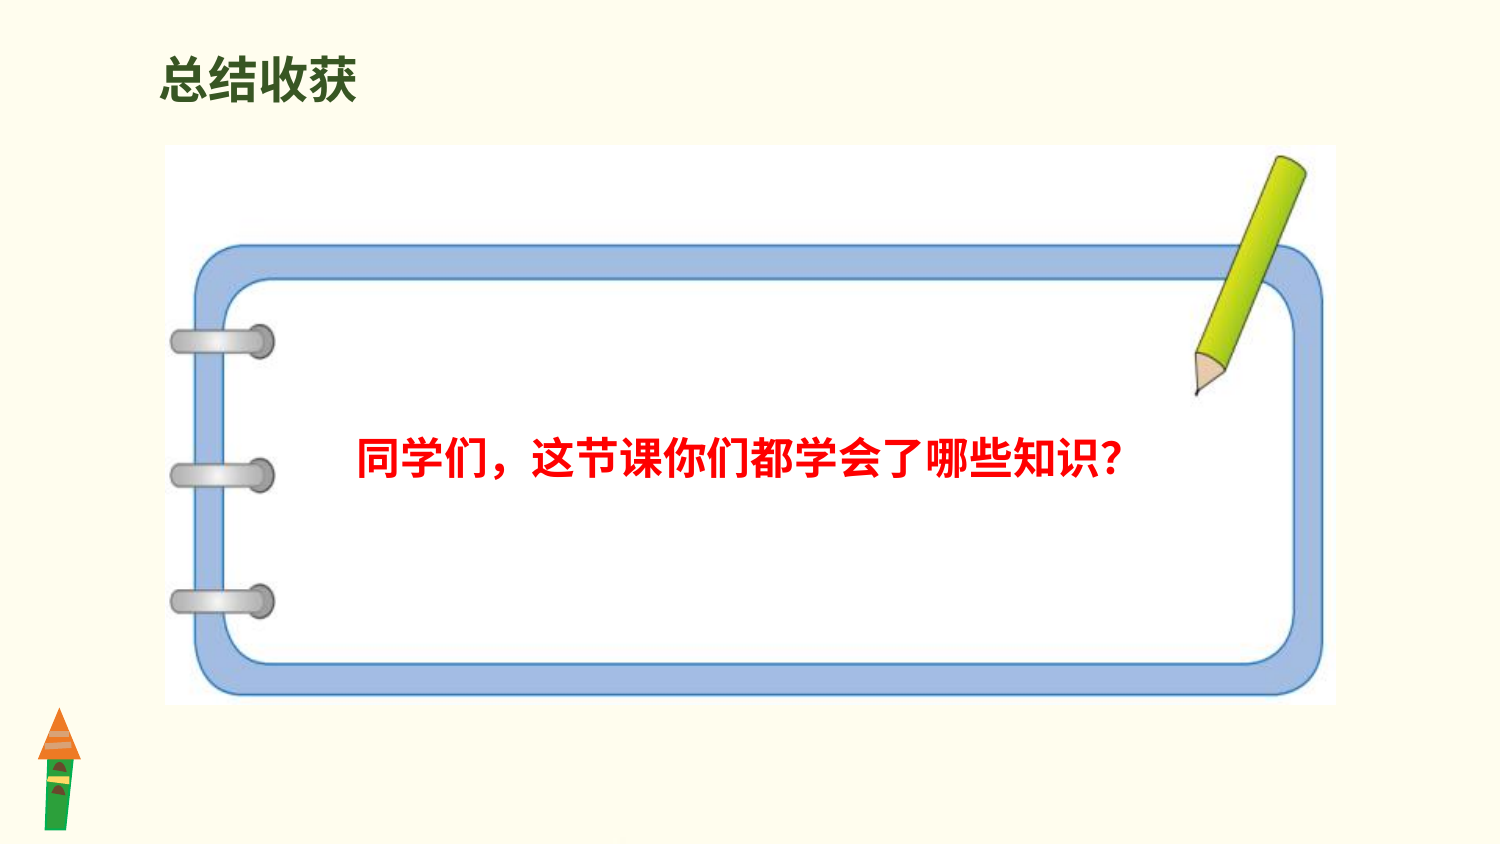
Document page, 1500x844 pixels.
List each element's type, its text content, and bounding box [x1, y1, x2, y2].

picture [0, 0, 1500, 844]
text_box 总结收获 [147, 42, 371, 115]
